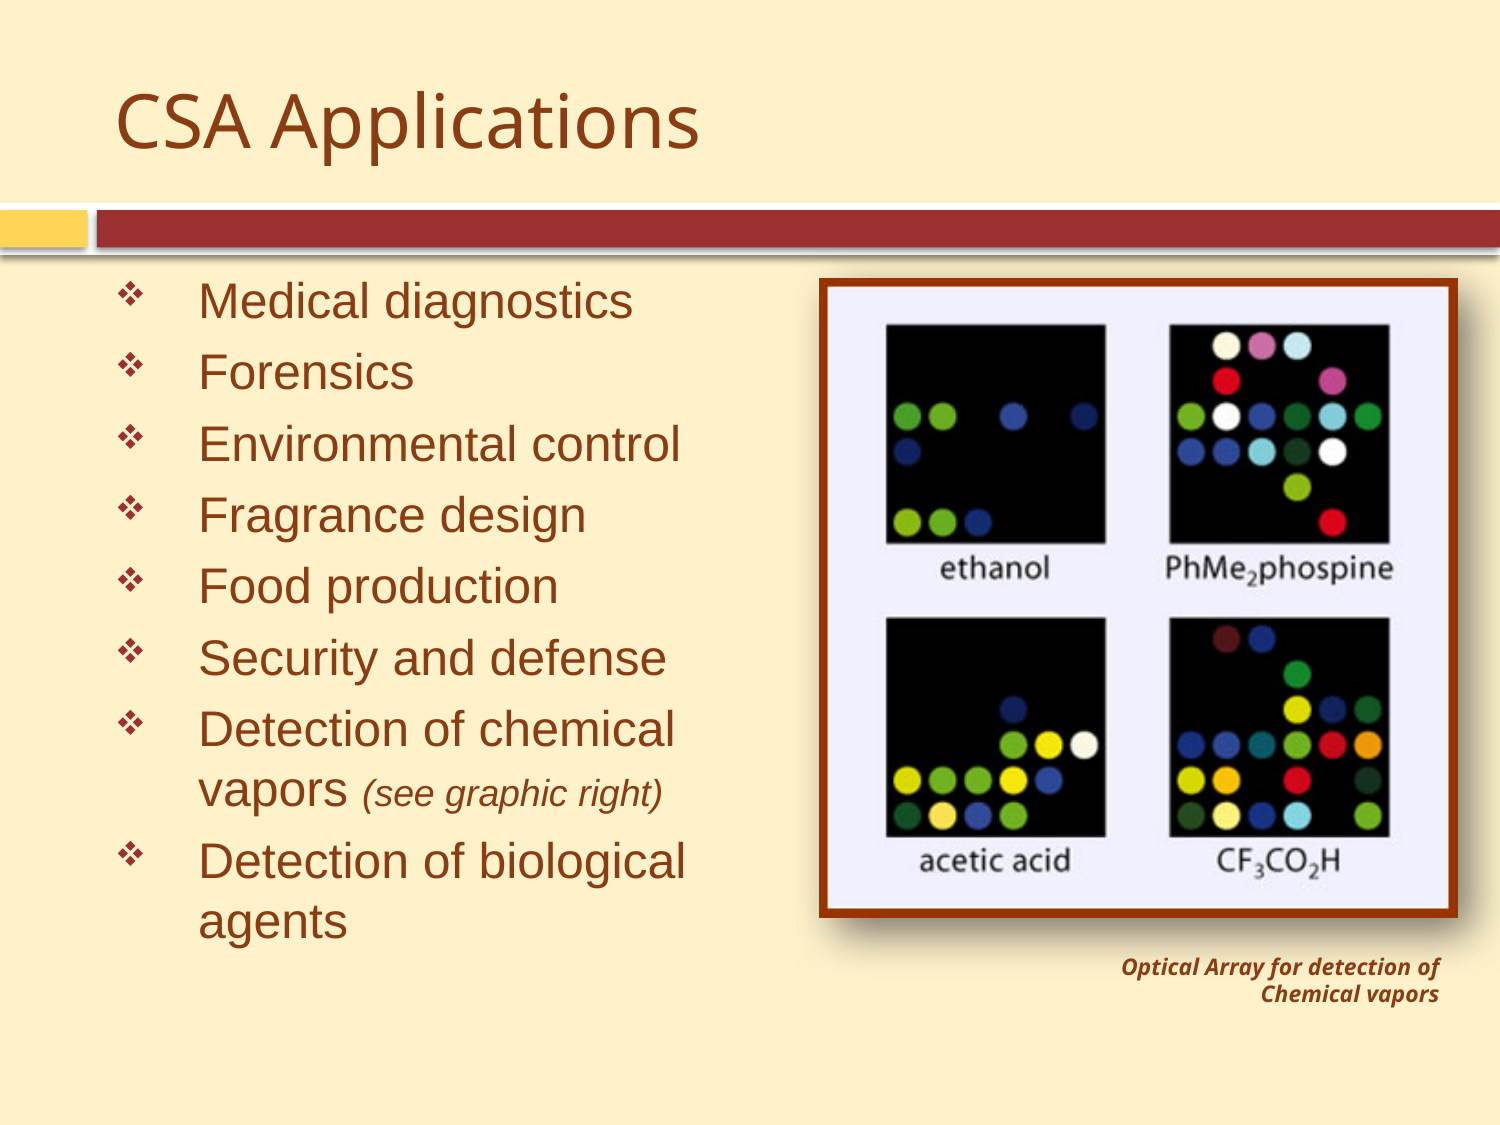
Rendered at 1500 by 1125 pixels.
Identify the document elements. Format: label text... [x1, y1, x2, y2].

title CSA Applications [99, 37, 1438, 200]
list Medical diagnostics Forensics Environmental control Fragrance design Food production Security and defense Detection of chemical vapors (see graphic right) Detection of biological agents [99, 260, 738, 1011]
text_box Optical Array for detection of Chemical vapors [1106, 944, 1455, 1015]
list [819, 278, 1458, 919]
